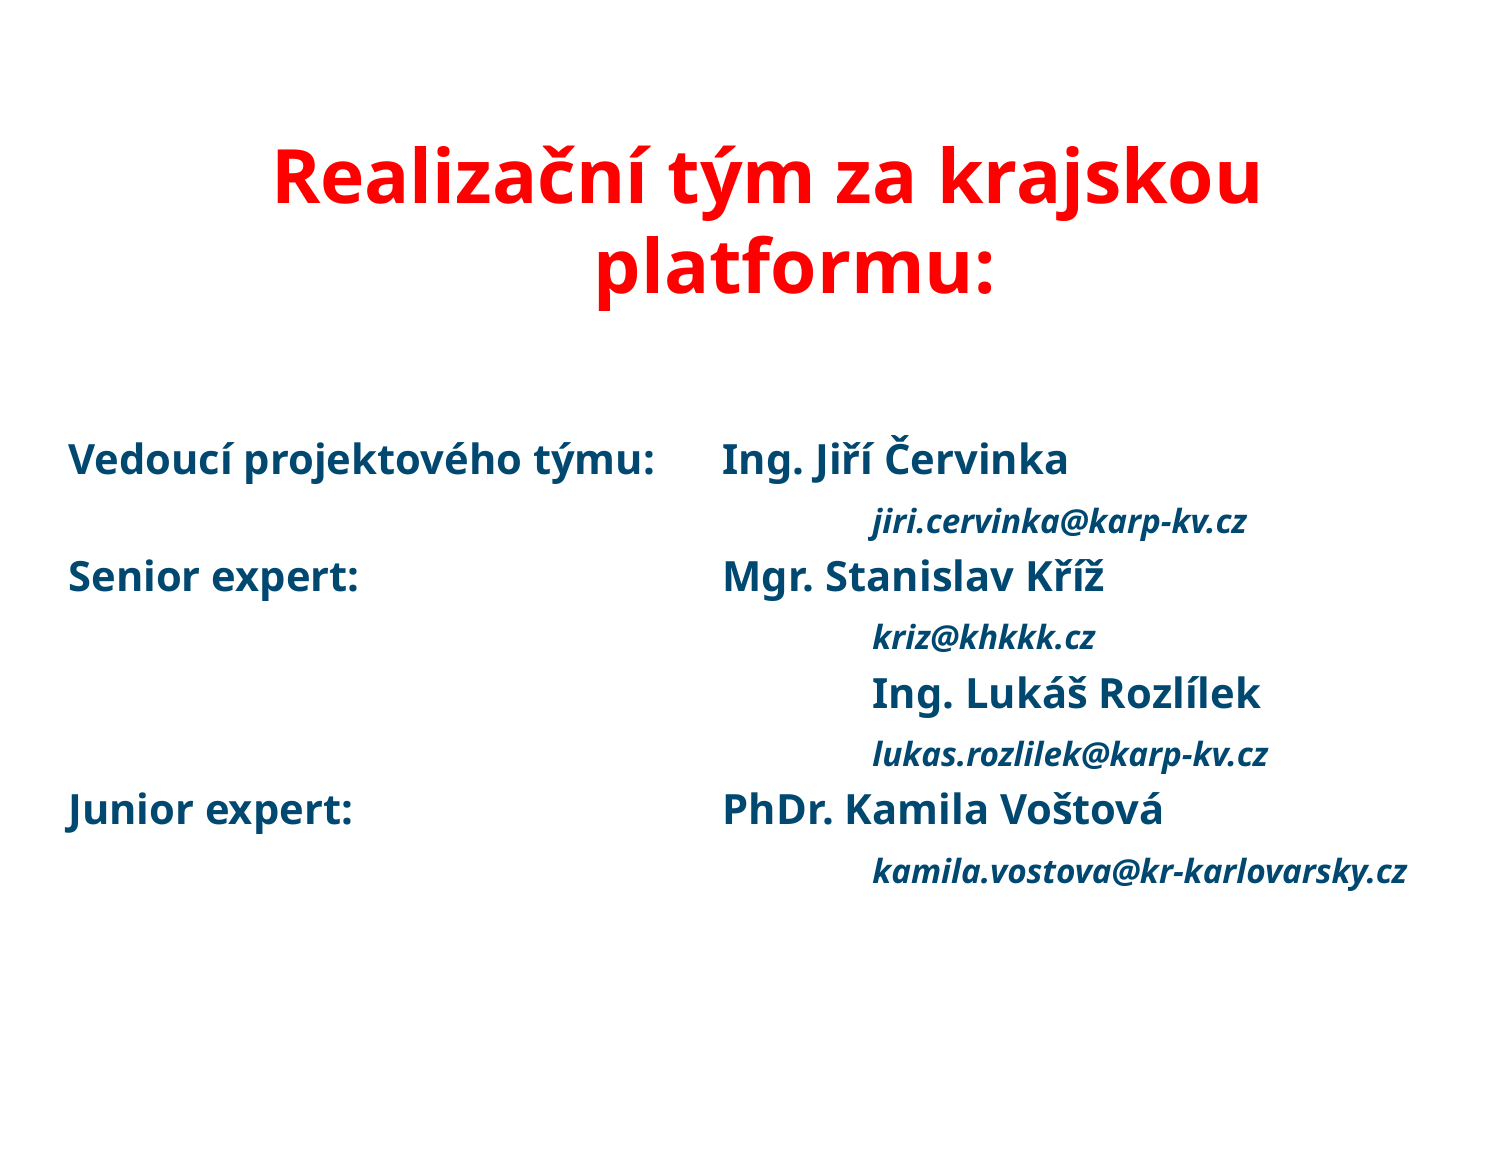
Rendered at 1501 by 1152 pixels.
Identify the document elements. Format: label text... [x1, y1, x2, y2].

list Realizační tým za krajskou platformu: Vedoucí projektového týmu: Ing. Jiří Červinka jiri.cervinka@karp-kv.cz Senior expert: Mgr. Stanislav Kříž kriz@khkkk.cz Ing. Lukáš Rozlílek lukas.rozlilek@karp-kv.cz Junior expert: PhDr. Kamila Voštová kamila.vostova@kr-karlovarsky.cz [53, 67, 1483, 1132]
